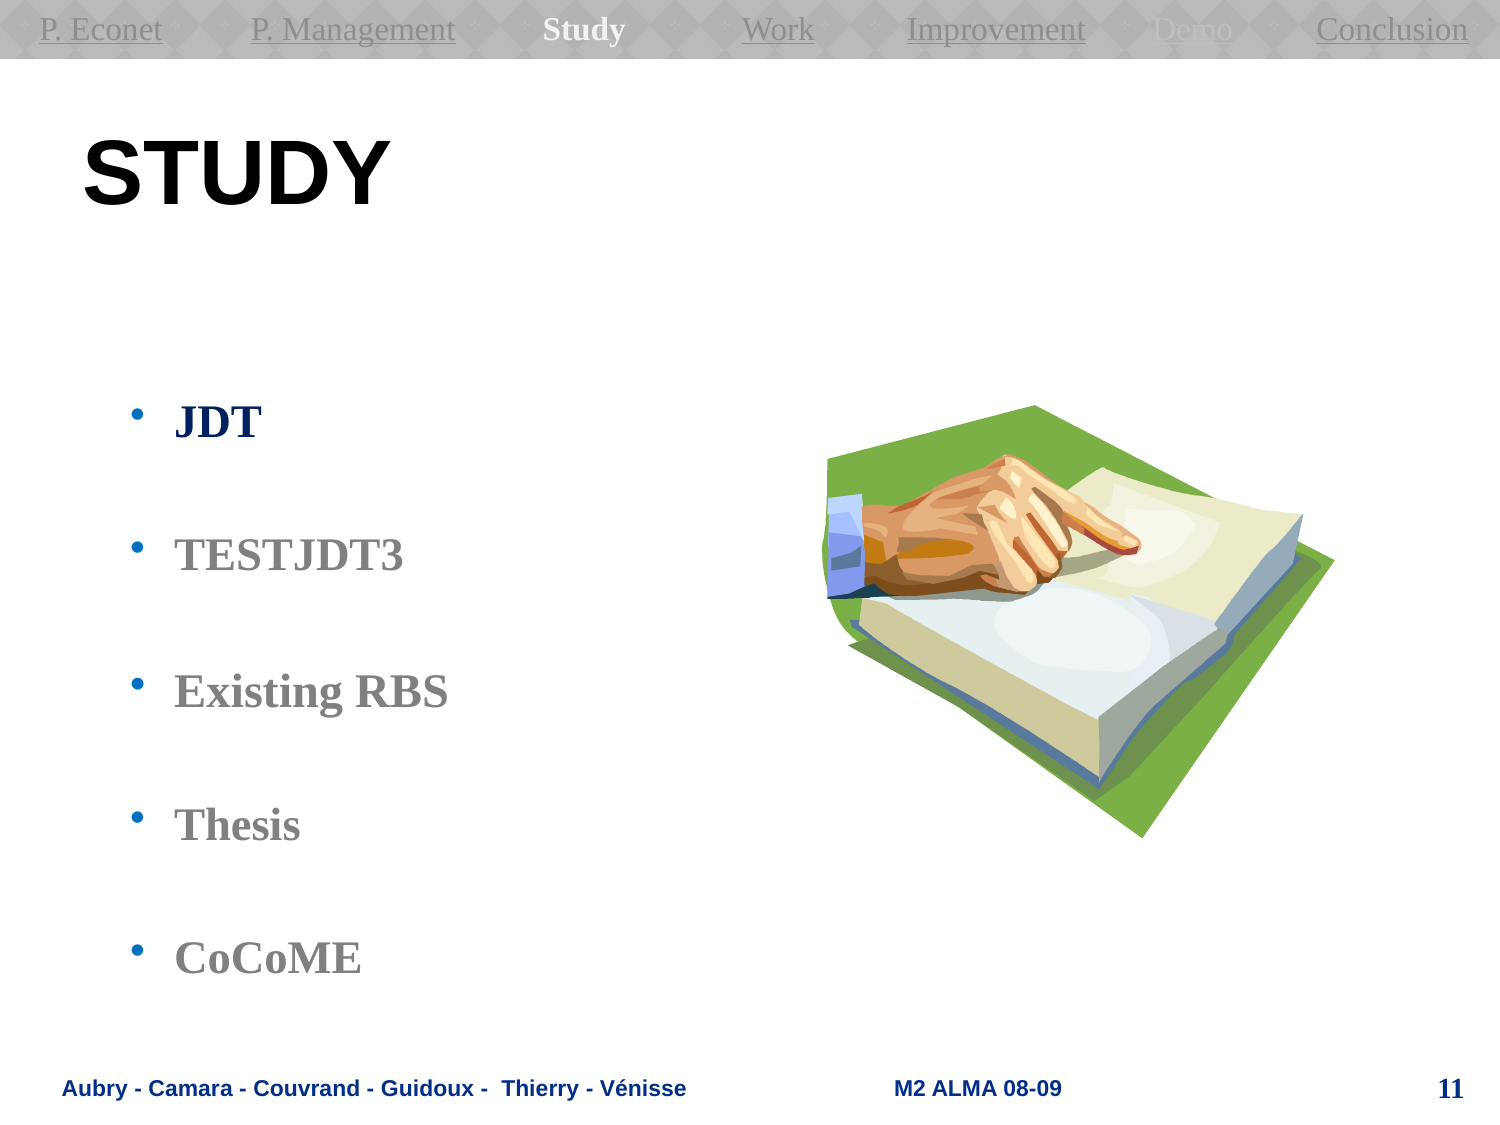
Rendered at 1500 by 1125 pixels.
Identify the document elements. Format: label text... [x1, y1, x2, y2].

slide_number 11 [1368, 1066, 1465, 1104]
list JDT TESTJDT3 Existing RBS Thesis CoCoME [117, 316, 1090, 997]
title Study [75, 105, 1263, 223]
picture [819, 398, 1342, 846]
footer Aubry - Camara - Couvrand - Guidoux - Thierry - Vénisse M2 ALMA 08-09 [46, 1066, 1231, 1102]
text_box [22, 0, 1486, 56]
